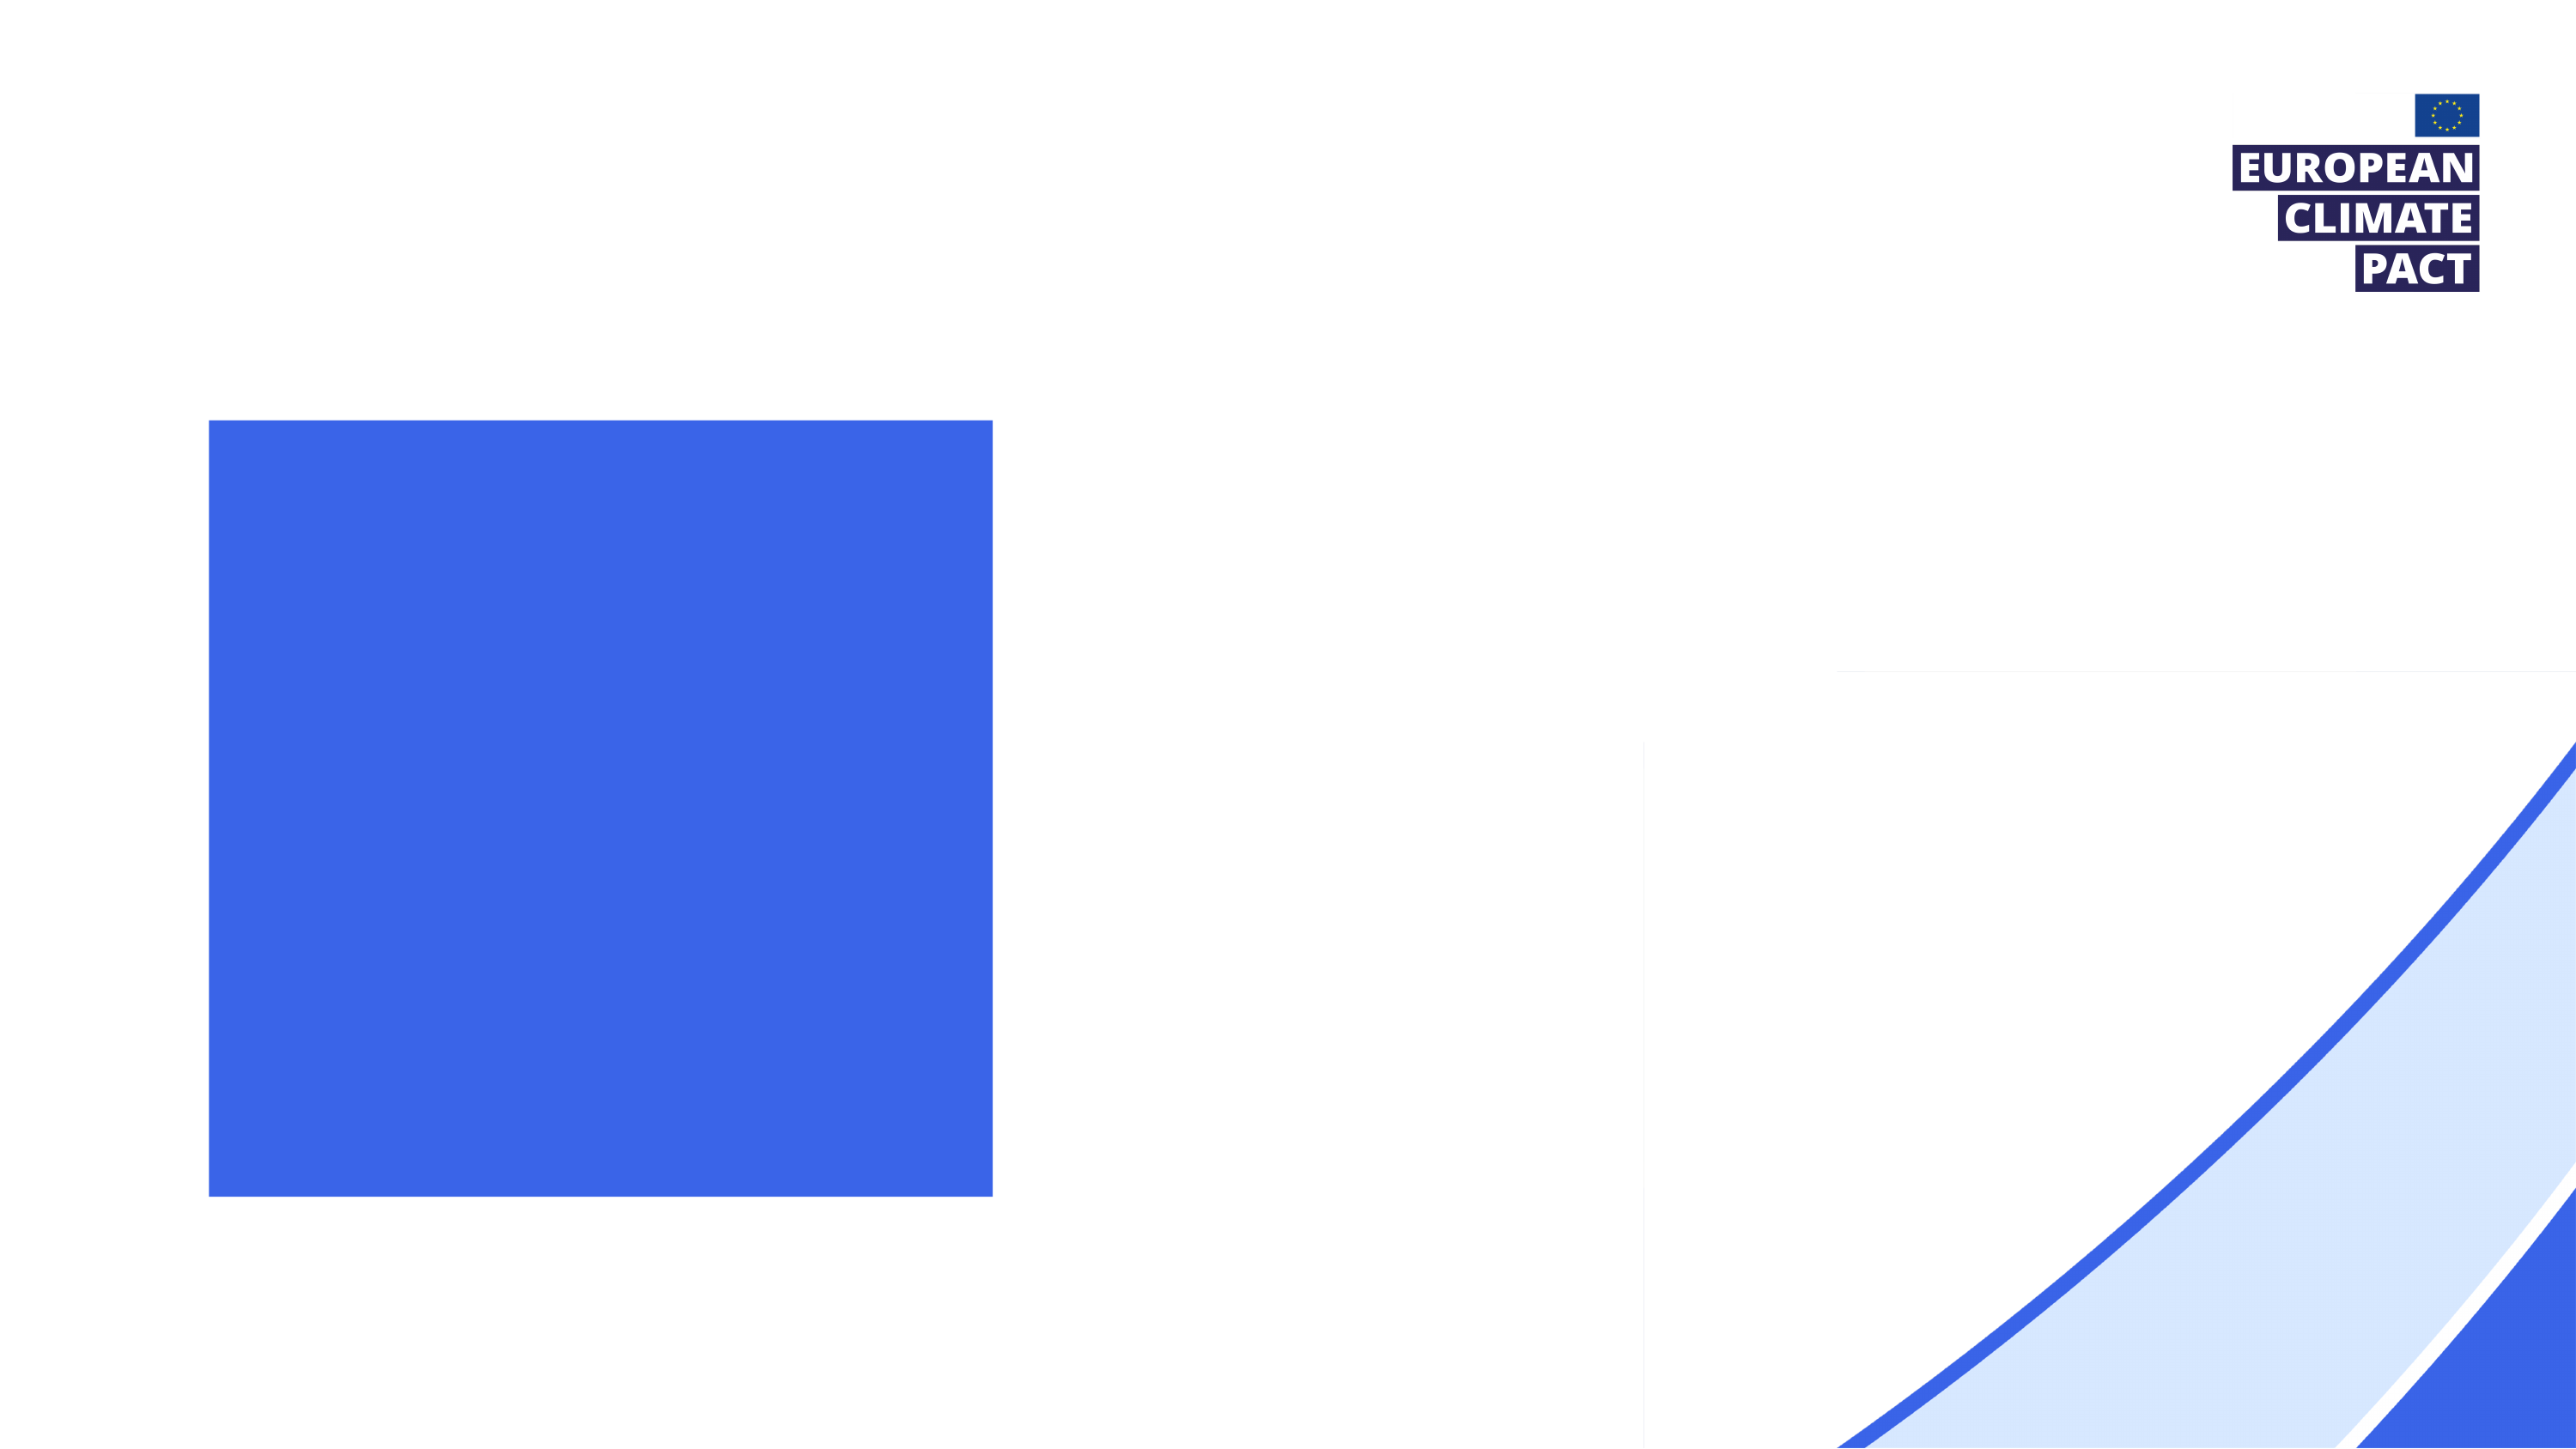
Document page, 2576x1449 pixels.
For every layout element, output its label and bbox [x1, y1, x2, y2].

picture [2233, 93, 2481, 292]
picture [1643, 671, 2576, 1448]
